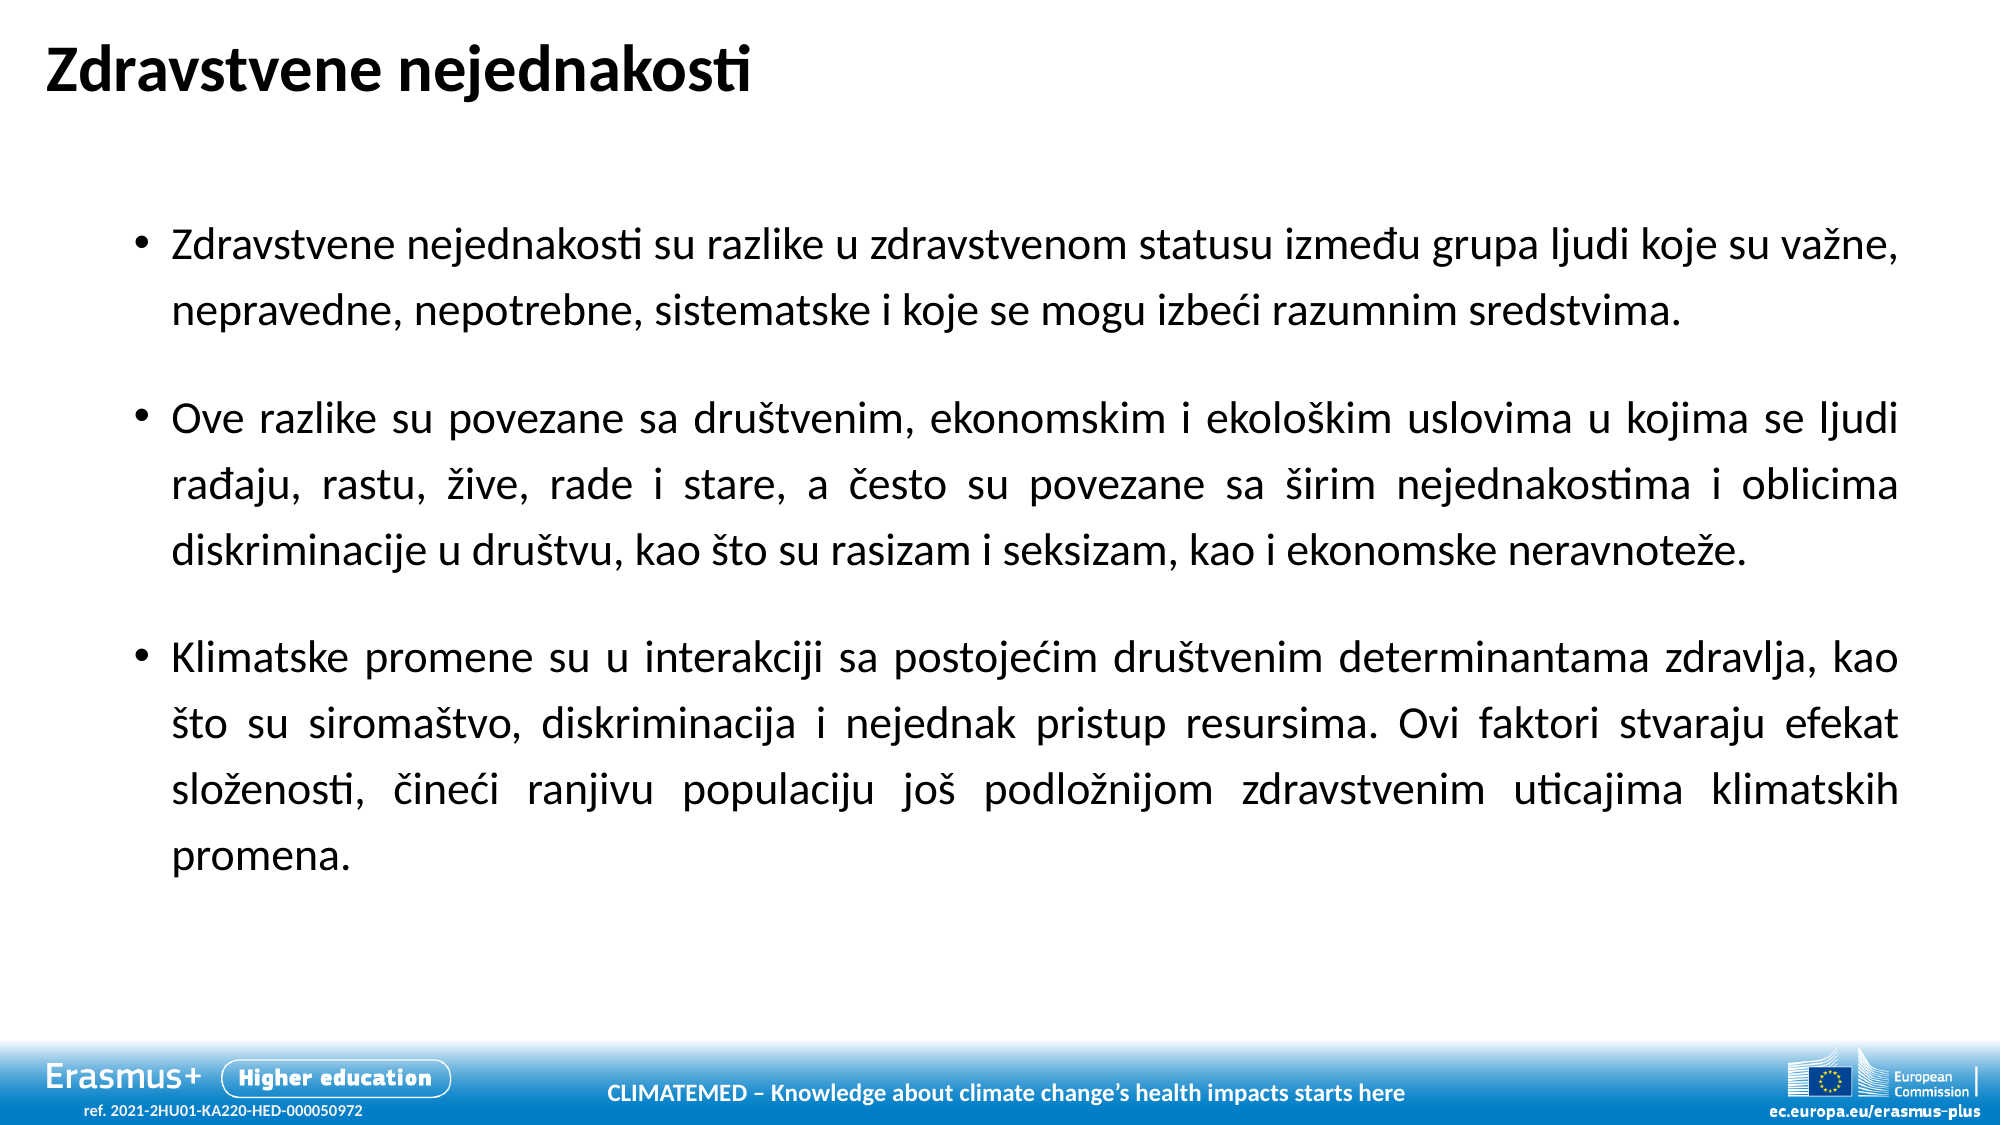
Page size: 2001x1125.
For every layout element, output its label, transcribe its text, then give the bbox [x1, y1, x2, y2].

list Zdravstvene nejednakosti su razlike u zdravstvenom statusu između grupa ljudi koje su važne, nepravedne, nepotrebne, sistematske i koje se mogu izbeći razumnim sredstvima. Ove razlike su povezane sa društvenim, ekonomskim i ekološkim uslovima u kojima se ljudi rađaju, rastu, žive, rade i stare, a često su povezane sa širim nejednakostima i oblicima diskriminacije u društvu, kao što su rasizam i seksizam, kao i ekonomske neravnoteže. Klimatske promene su u interakciji sa postojećim društvenim determinantama zdravlja, kao što su siromaštvo, diskriminacija i nejednak pristup resursima. Ovi faktori stvaraju efekat složenosti, čineći ranjivu populaciju još podložnijom zdravstvenim uticajima klimatskih promena. [118, 195, 1916, 1022]
title Zdravstvene nejednakosti [31, 25, 1984, 116]
picture [0, 899, 2000, 1125]
